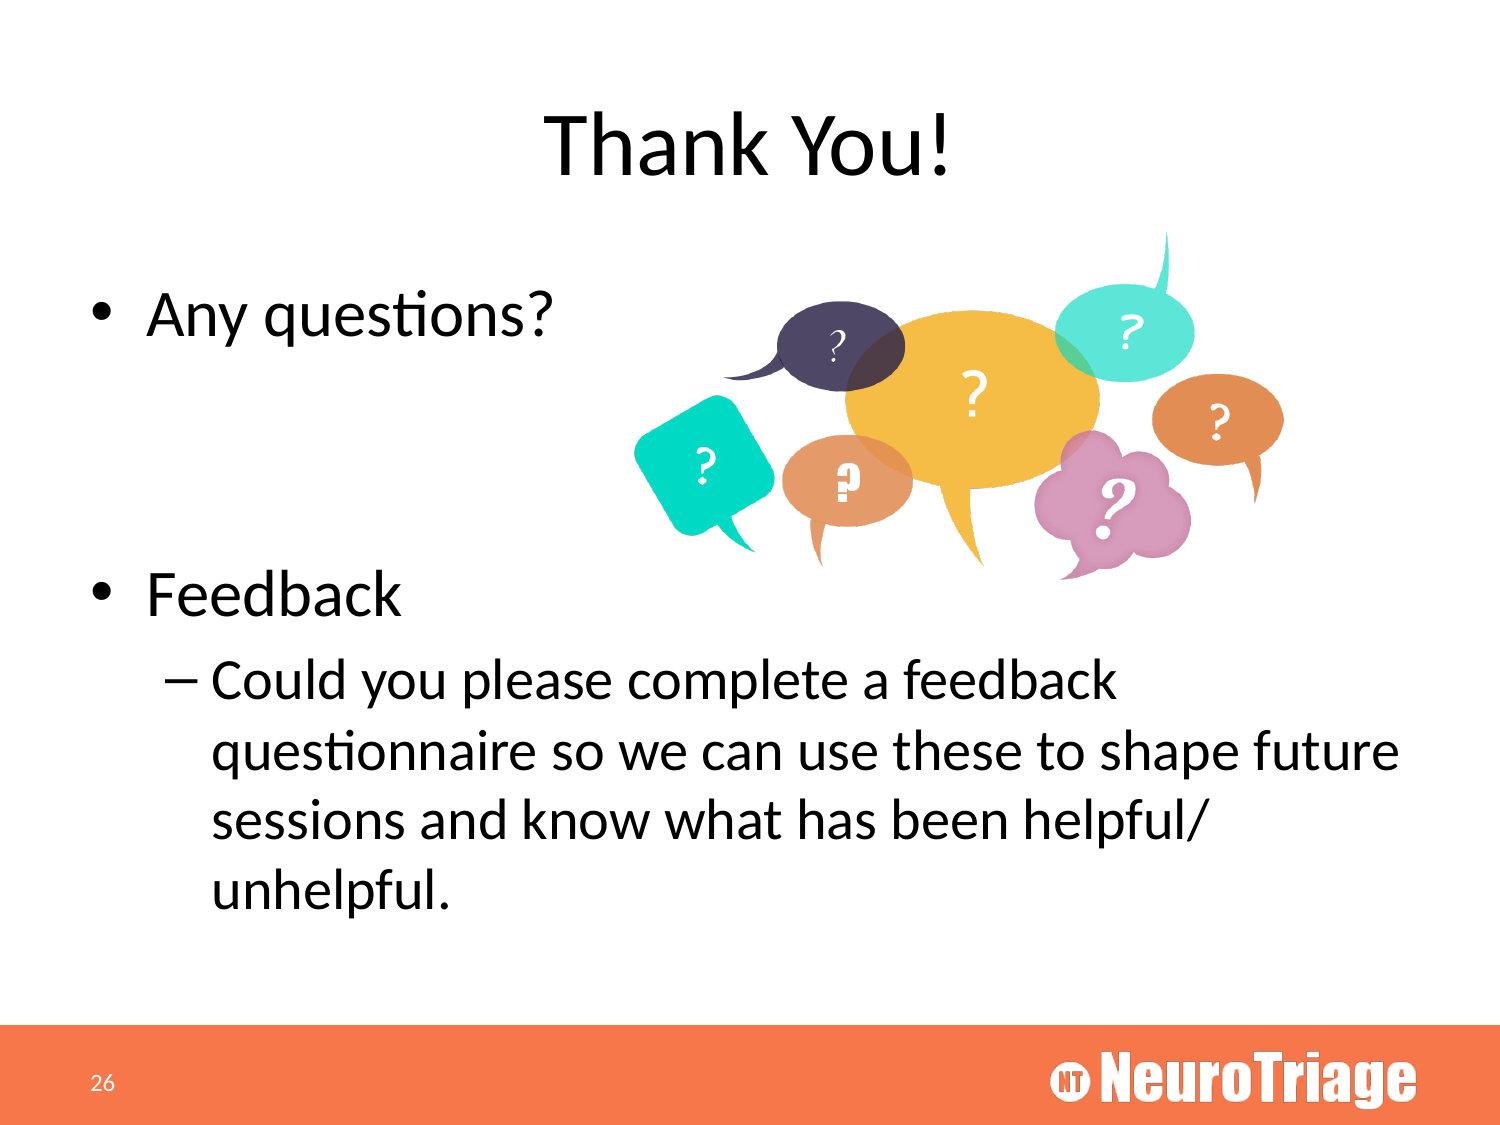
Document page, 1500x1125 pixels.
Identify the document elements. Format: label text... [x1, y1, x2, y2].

title Thank You! [75, 45, 1425, 233]
picture [1037, 1030, 1425, 1125]
picture [631, 228, 1288, 601]
slide_number 26 [75, 1051, 425, 1112]
list Any questions? Feedback Could you please complete a feedback questionnaire so we can use these to shape future sessions and know what has been helpful/ unhelpful. [75, 262, 1425, 1005]
